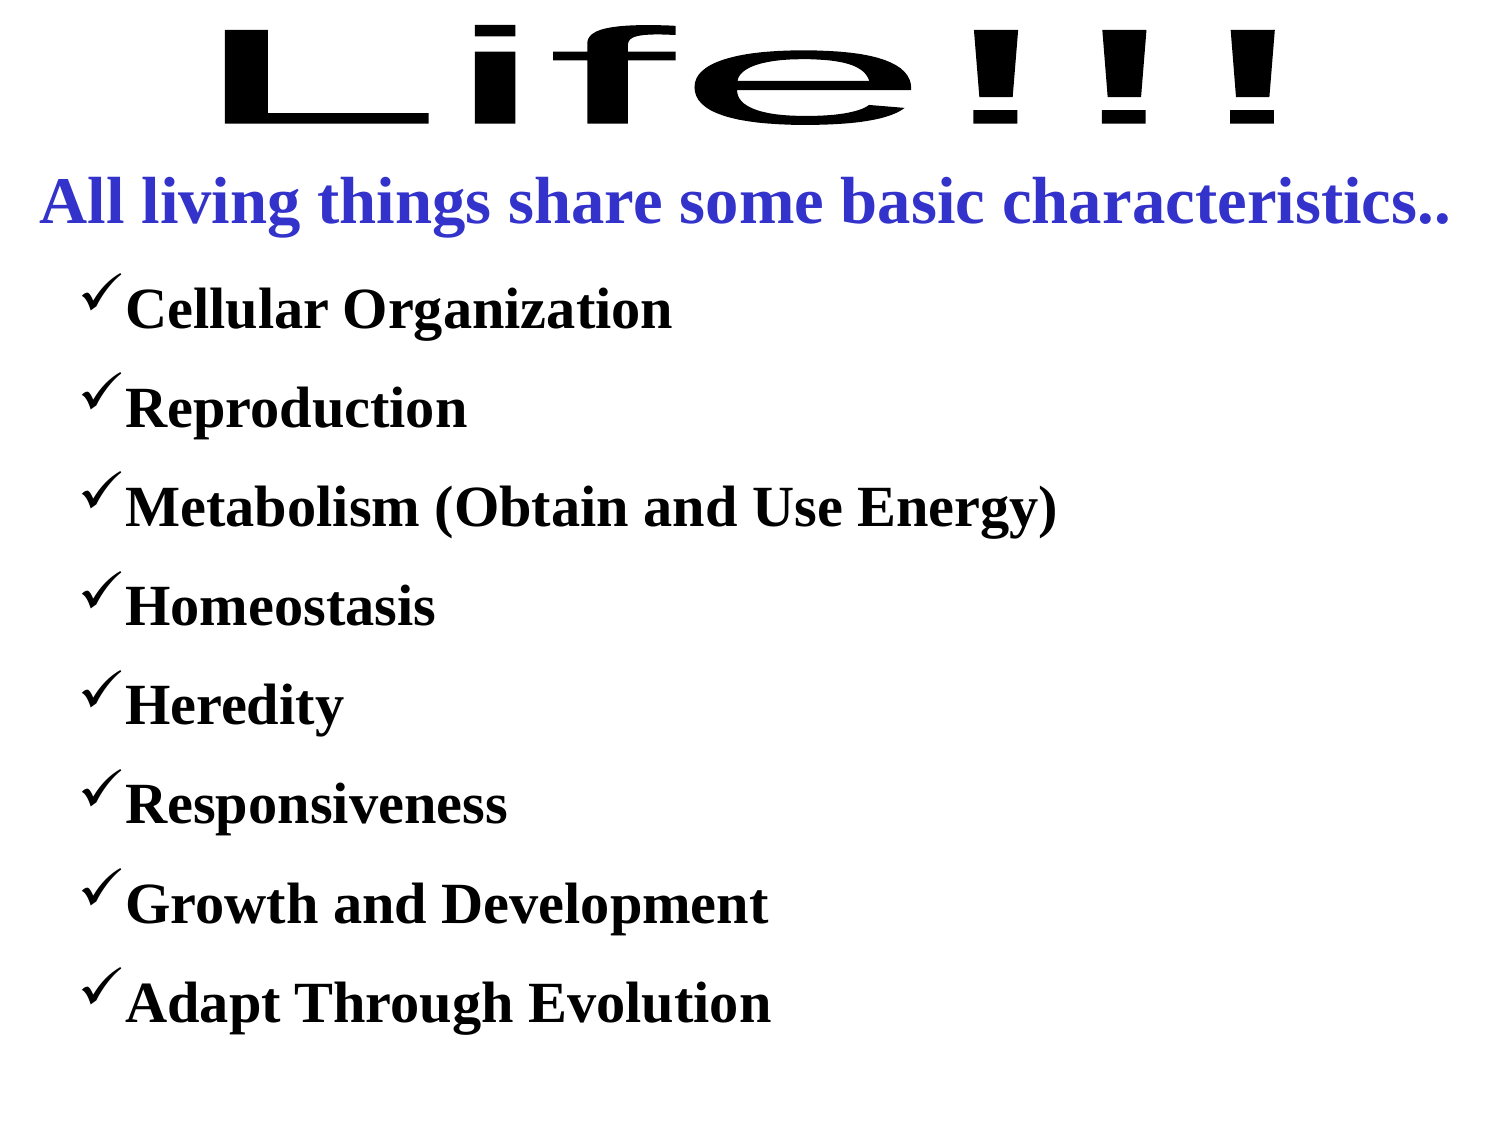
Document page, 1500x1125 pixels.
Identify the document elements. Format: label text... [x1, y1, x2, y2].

text_box All living things share some basic characteristics.. [24, 149, 1500, 245]
text_box Cellular Organization Reproduction Metabolism (Obtain and Use Energy) Homeostasis Heredity Responsiveness Growth and Development Adapt Through Evolution [62, 262, 1438, 1042]
